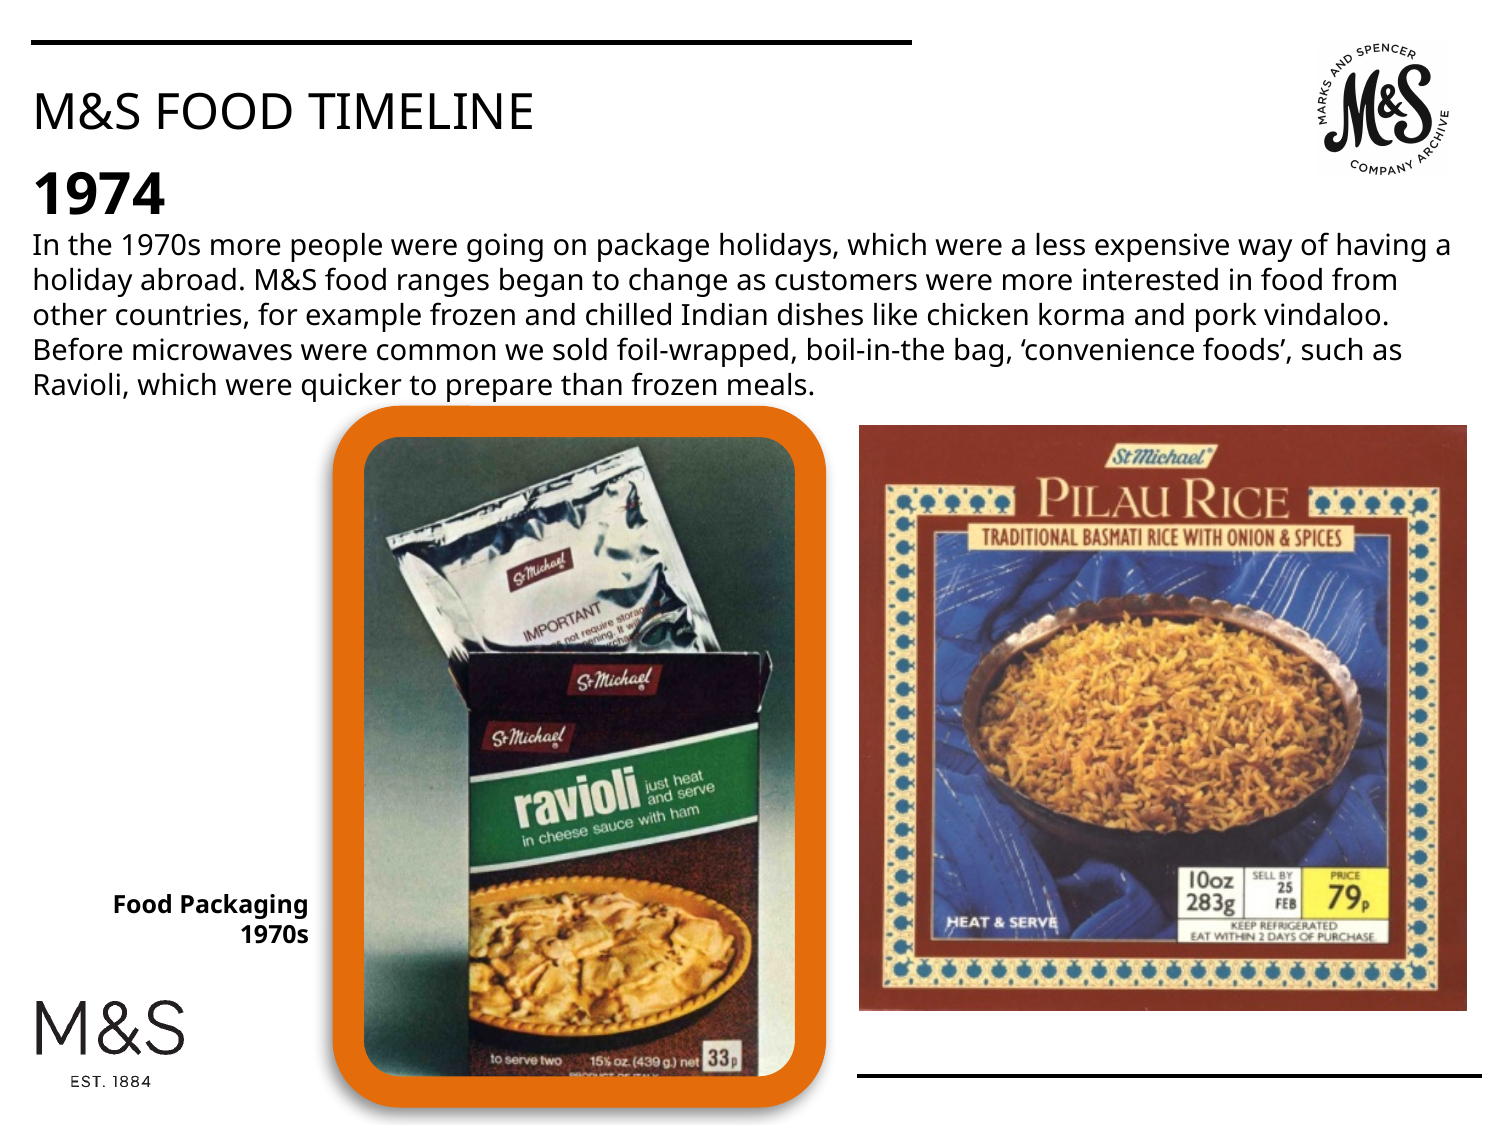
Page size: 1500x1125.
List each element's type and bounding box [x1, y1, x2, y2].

text_box [17, 42, 1483, 1093]
